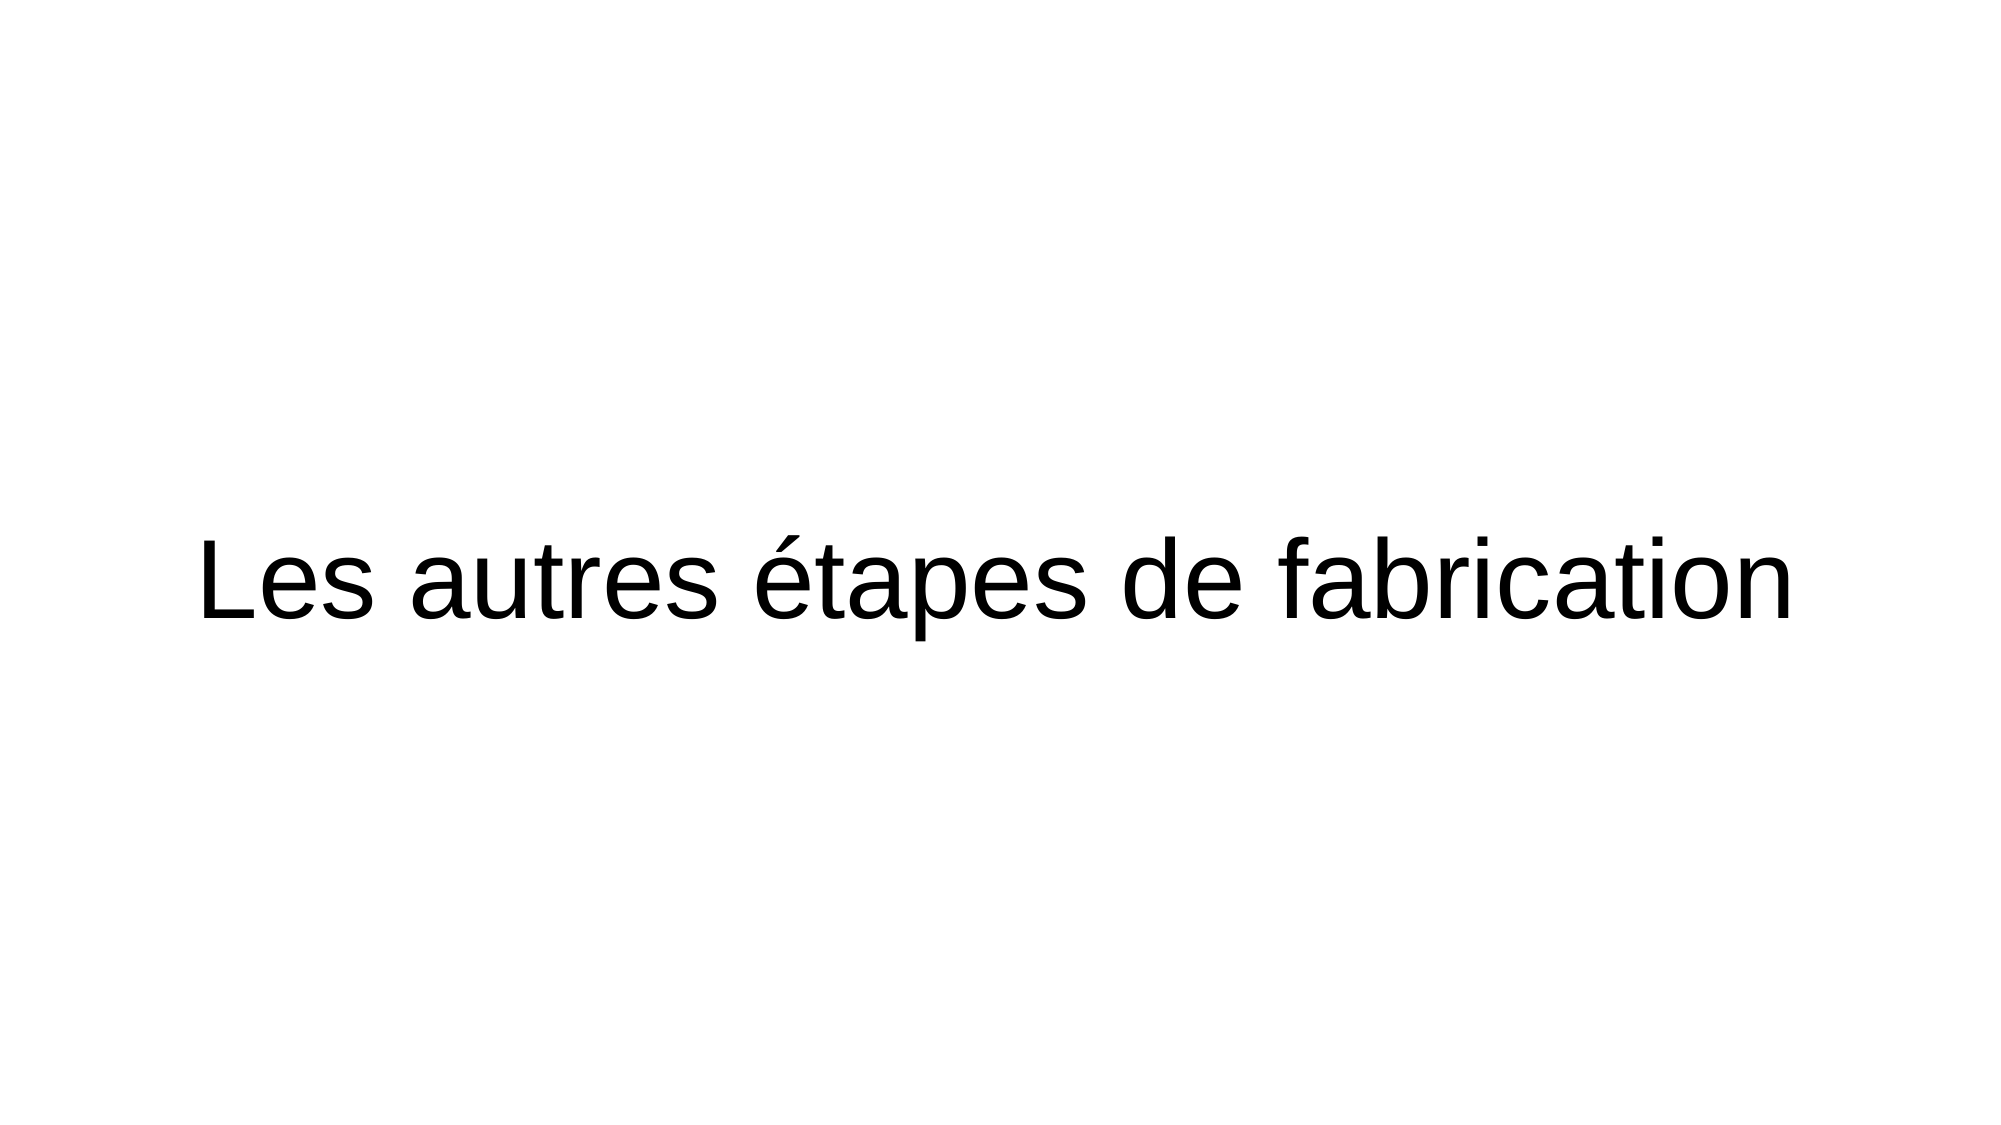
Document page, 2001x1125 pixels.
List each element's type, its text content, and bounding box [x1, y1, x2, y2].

list Les autres étapes de fabrication [133, 263, 1859, 873]
